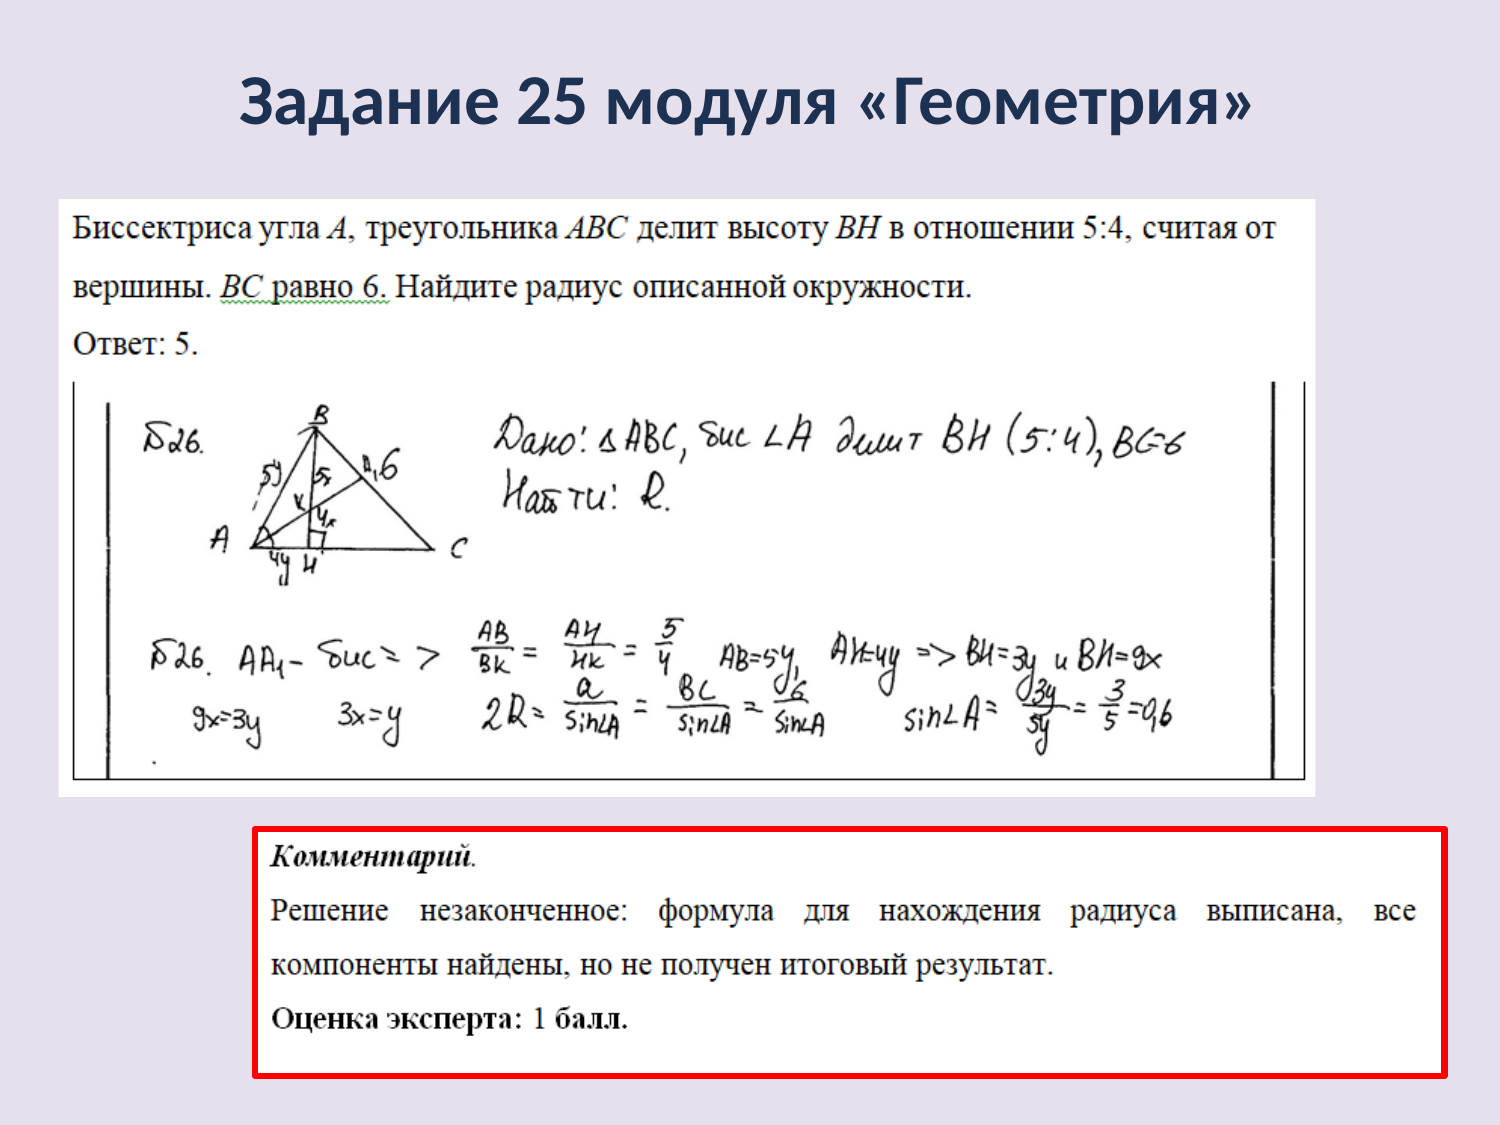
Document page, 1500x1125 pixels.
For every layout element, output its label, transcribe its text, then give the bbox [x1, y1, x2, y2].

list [58, 198, 1316, 797]
picture [257, 831, 1442, 1073]
title Задание 25 модуля «Геометрия» [75, 45, 1425, 233]
